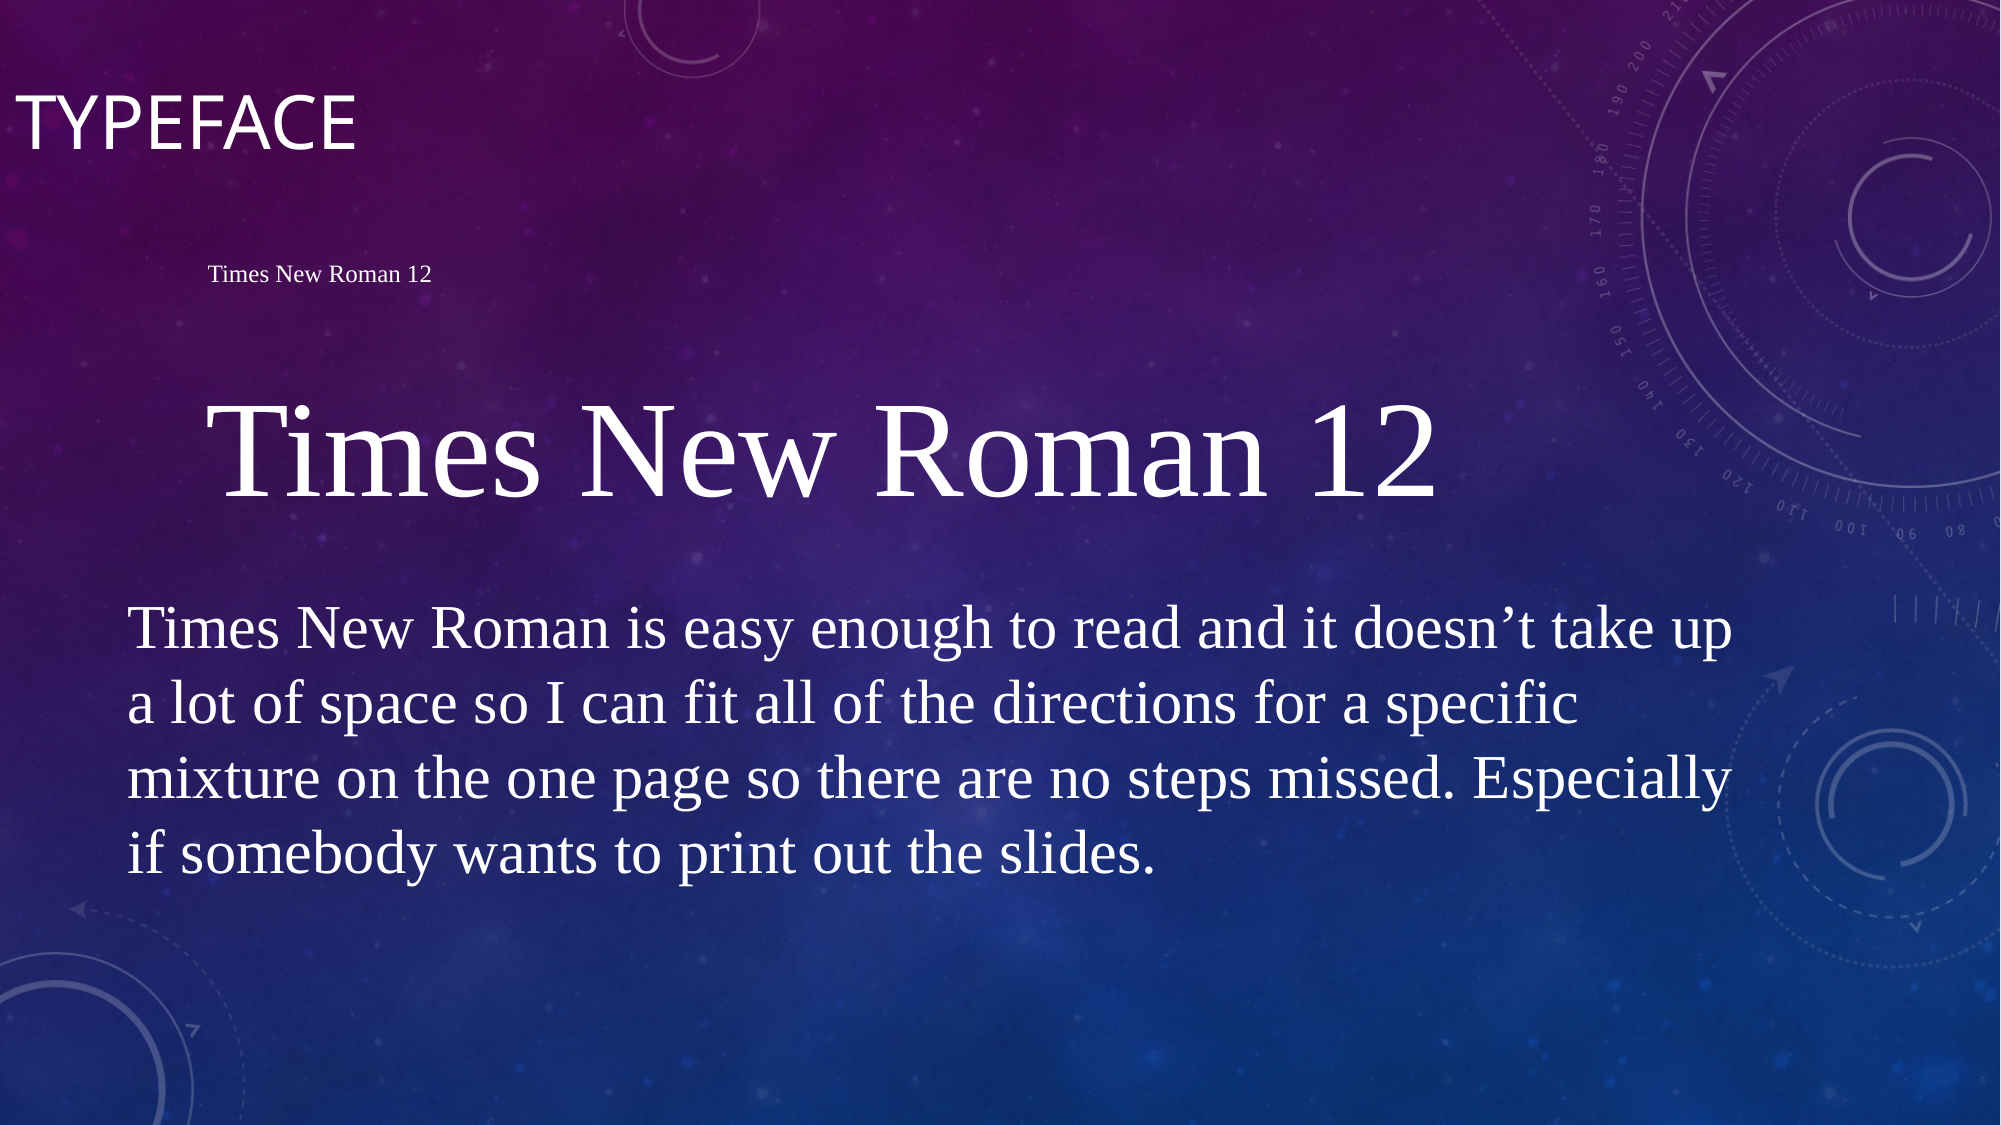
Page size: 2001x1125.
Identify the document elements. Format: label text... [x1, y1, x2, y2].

picture [0, 0, 2001, 1125]
title Typeface [0, 0, 1662, 239]
text_box Times New Roman 12 [191, 351, 1662, 577]
text_box Times New Roman 12 [192, 249, 448, 295]
text_box Times New Roman is easy enough to read and it doesn’t take up a lot of space so I can fit all of the directions for a specific mixture on the one page so there are no steps missed. Especially if somebody wants to print out the slides. [112, 579, 1775, 894]
